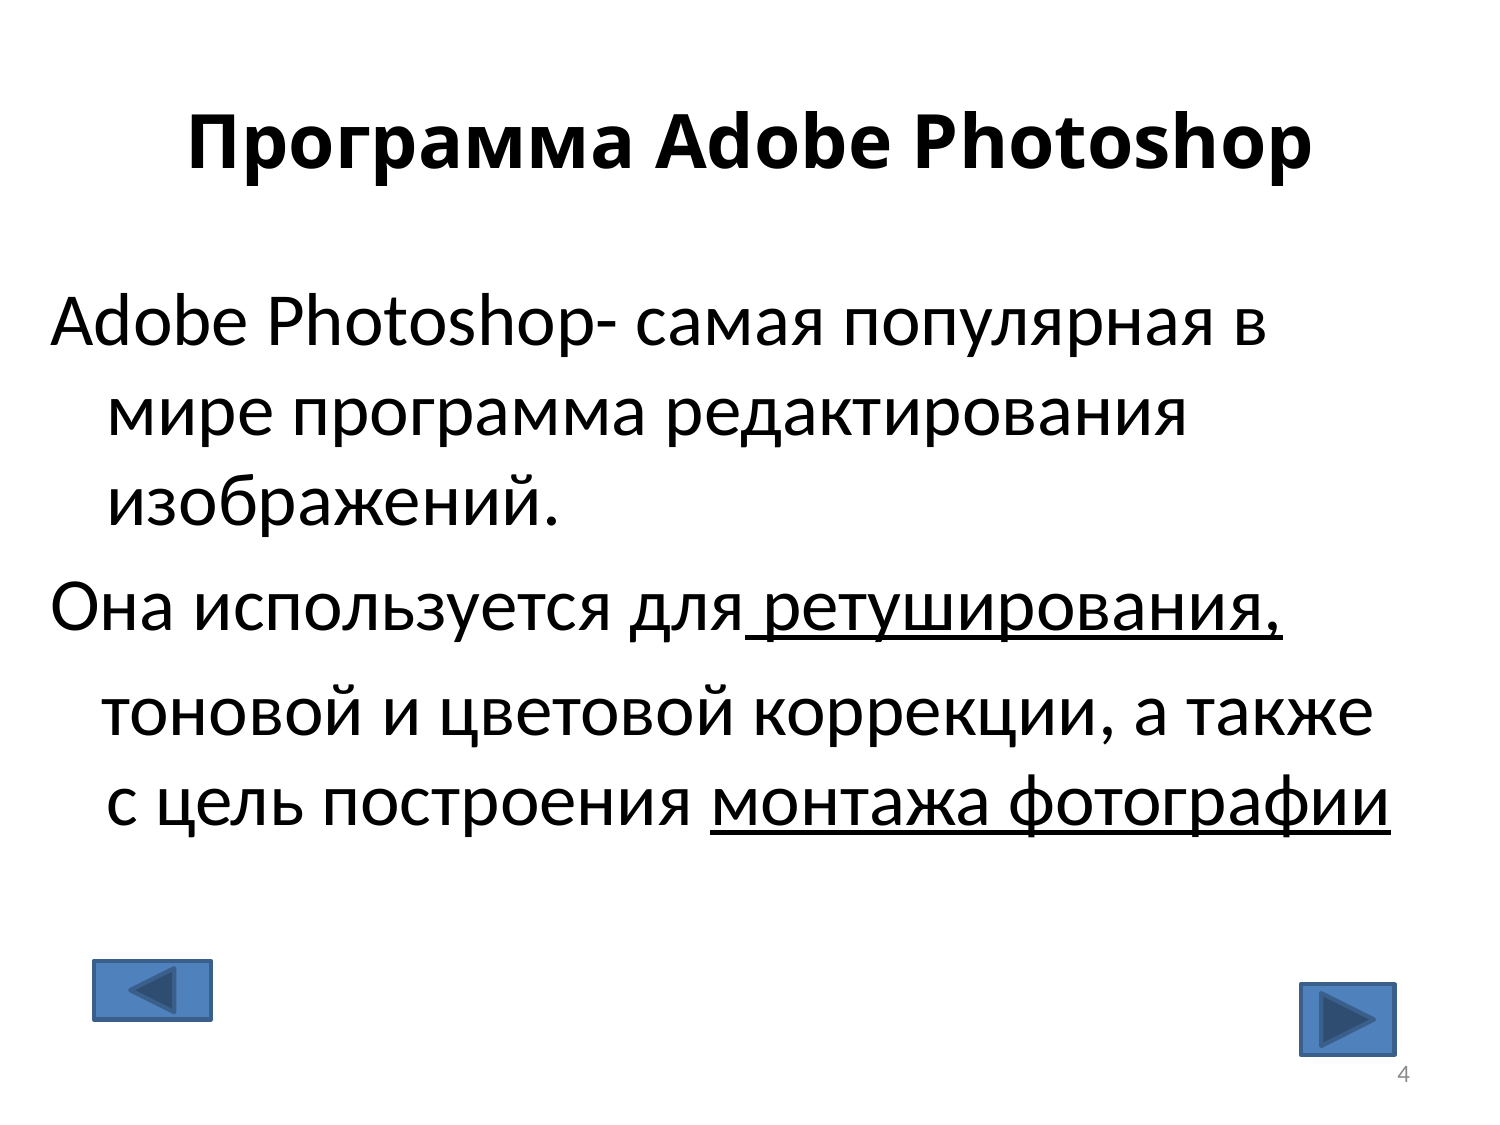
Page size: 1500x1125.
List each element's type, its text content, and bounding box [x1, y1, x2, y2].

slide_number 4 [1074, 1042, 1425, 1103]
text_box [1299, 982, 1397, 1057]
list Adobe Photoshop- самая популярная в мире программа редактирования изображений. Она используется для ретуширования, тоновой и цветовой коррекции, а также с цель построения монтажа фотографии [35, 262, 1425, 1005]
text_box [92, 959, 213, 1022]
title Программа Adobe Photoshop [75, 45, 1425, 233]
